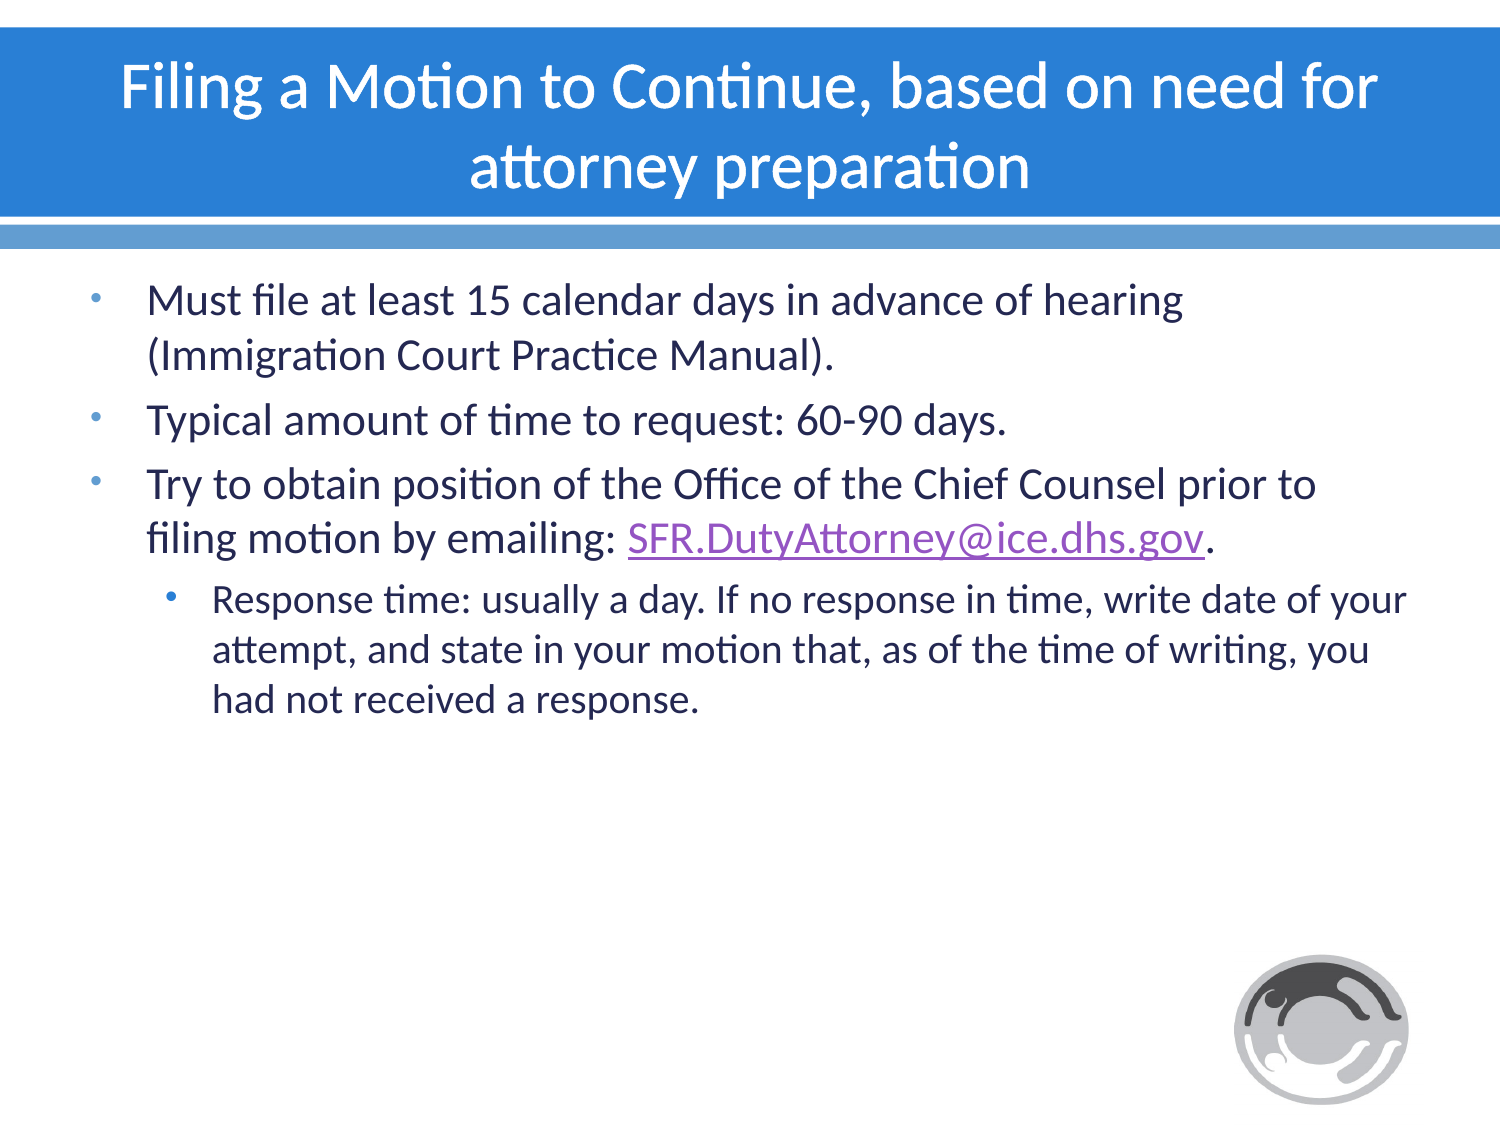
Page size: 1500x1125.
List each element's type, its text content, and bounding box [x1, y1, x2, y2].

picture [1234, 1005, 1424, 1125]
title Filing a Motion to Continue, based on need for attorney preparation [75, 29, 1425, 213]
list Must file at least 15 calendar days in advance of hearing (Immigration Court Practice Manual). Typical amount of time to request: 60-90 days. Try to obtain position of the Office of the Chief Counsel prior to filing motion by emailing: SFR.DutyAttorney@ice.dhs.gov. Response time: usually a day. If no response in time, write date of your attempt, and state in your motion that, as of the time of writing, you had not received a response. [75, 262, 1425, 1005]
